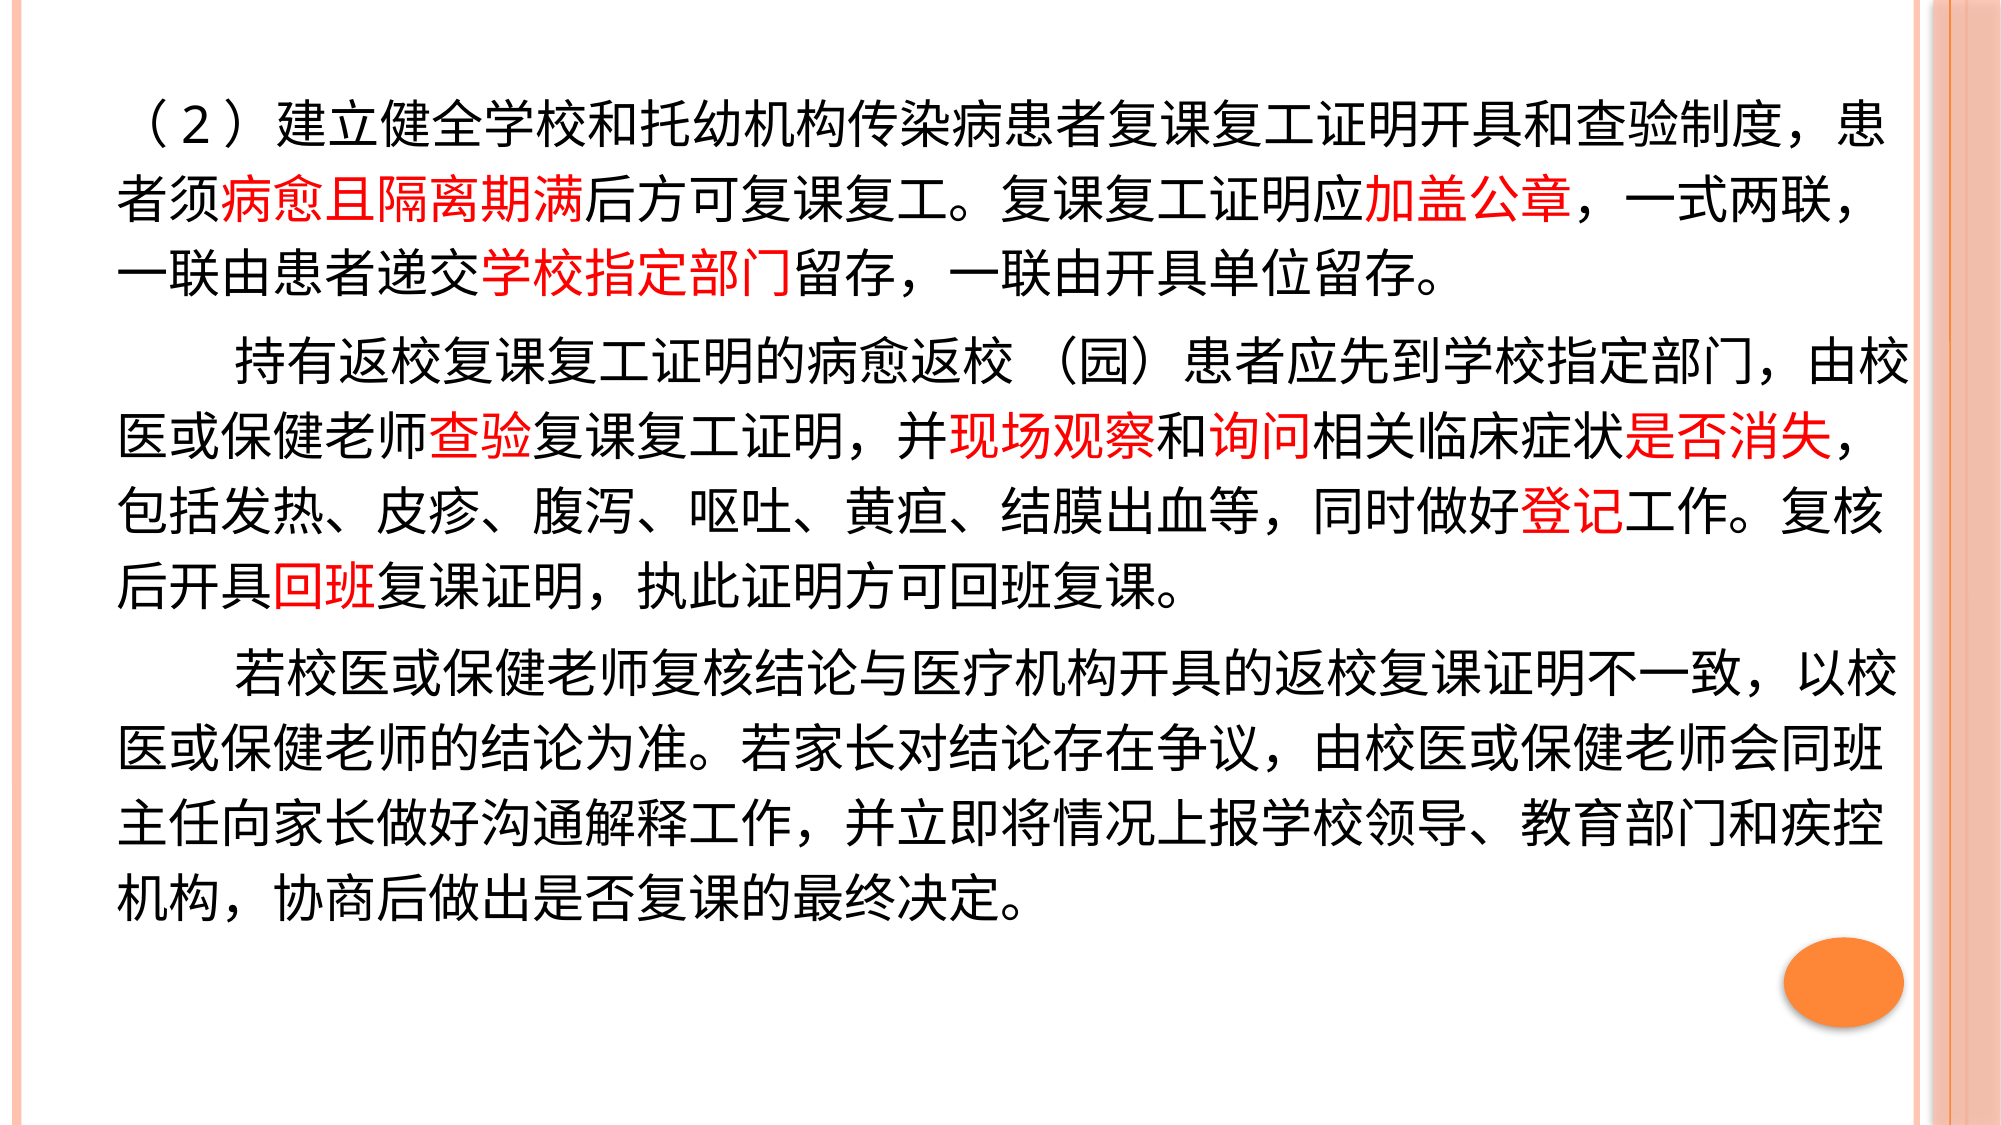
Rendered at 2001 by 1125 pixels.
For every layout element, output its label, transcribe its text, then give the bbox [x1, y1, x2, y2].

list （2）建立健全学校和托幼机构传染病患者复课复工证明开具和查验制度，患者须病愈且隔离期满后方可复课复工。复课复工证明应加盖公章，一式两联，一联由患者递交学校指定部门留存，一联由开具单位留存。 持有返校复课复工证明的病愈返校 （园）患者应先到学校指定部门，由校医或保健老师查验复课复工证明，并现场观察和询问相关临床症状是否消失，包括发热、皮疹、腹泻、呕吐、黄疸、结膜出血等，同时做好登记工作。复核后开具回班复课证明，执此证明方可回班复课。 若校医或保健老师复核结论与医疗机构开具的返校复课证明不一致，以校医或保健老师的结论为准。若家长对结论存在争议，由校医或保健老师会同班主任向家长做好沟通解释工作，并立即将情况上报学校领导、教育部门和疾控机构，协商后做出是否复课的最终决定。 [101, 71, 1931, 1054]
